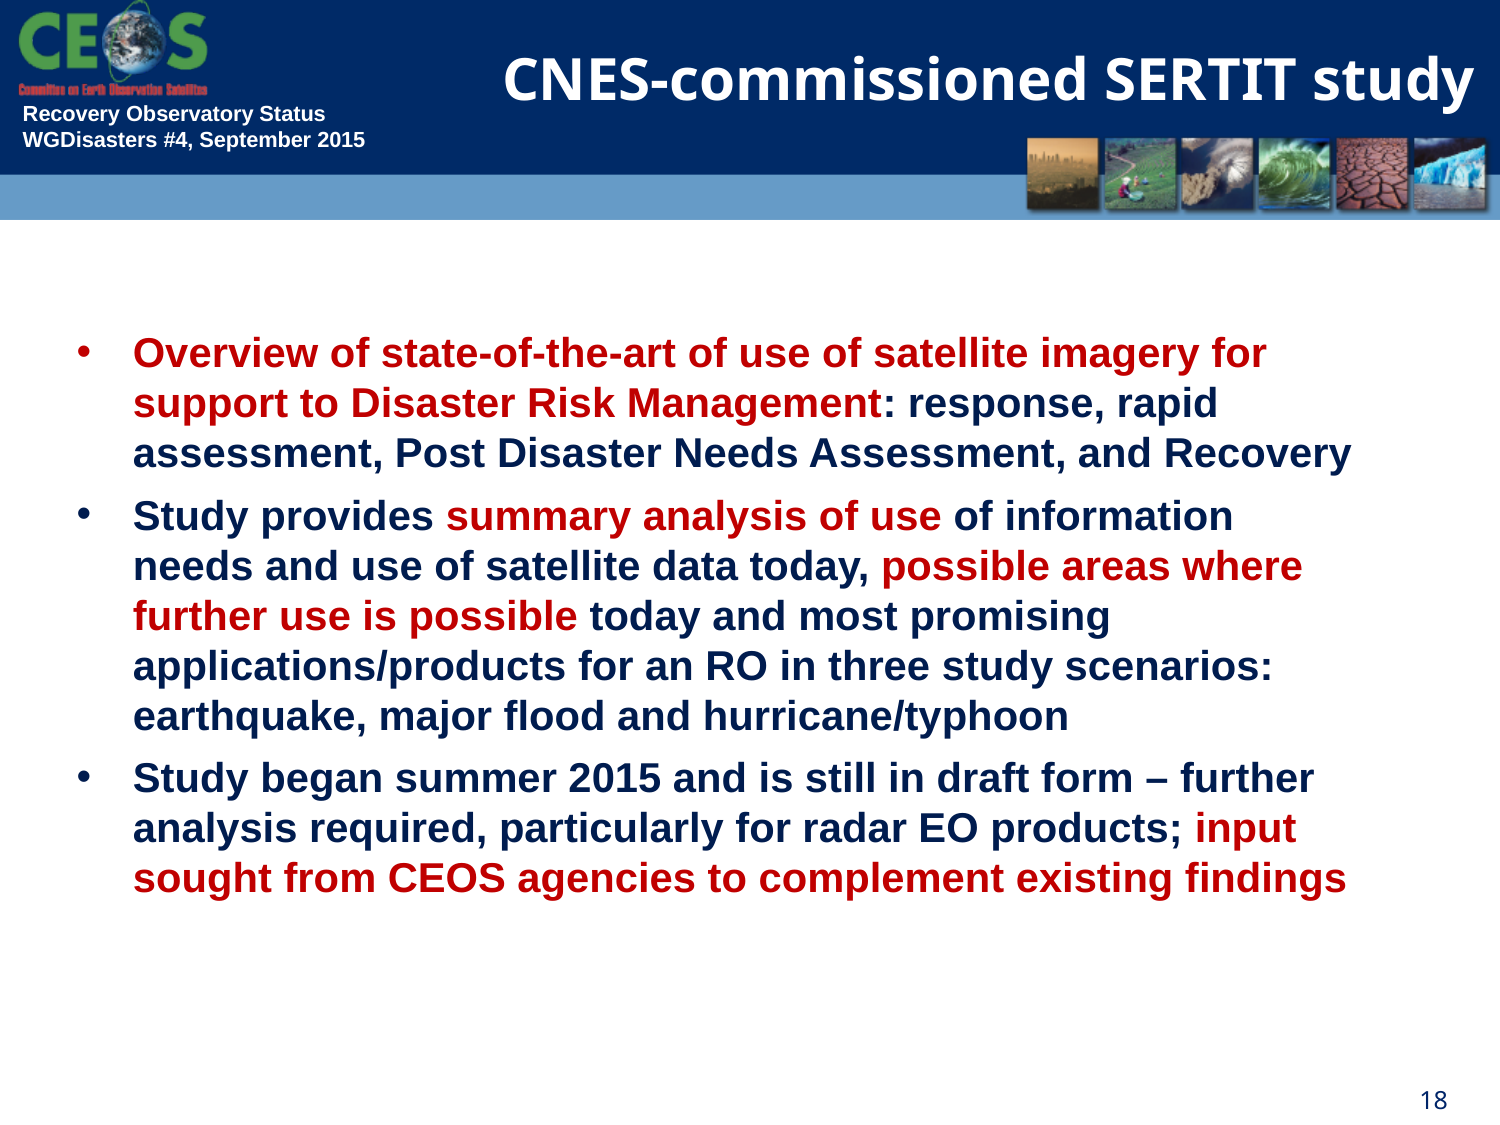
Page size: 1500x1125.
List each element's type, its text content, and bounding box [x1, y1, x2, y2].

picture [0, 0, 1500, 220]
text_box CNES-commissioned SERTIT study [249, 16, 1491, 138]
text_box Overview of state-of-the-art of use of satellite imagery for support to Disaster Risk Management: response, rapid assessment, Post Disaster Needs Assessment, and Recovery Study provides summary analysis of use of information needs and use of satellite data today, possible areas where further use is possible today and most promising applications/products for an RO in three study scenarios: earthquake, major flood and hurricane/typhoon Study began summer 2015 and is still in draft form – further analysis required, particularly for radar EO products; input sought from CEOS agencies to complement existing findings [61, 318, 1379, 972]
slide_number 18 [1194, 1077, 1463, 1112]
